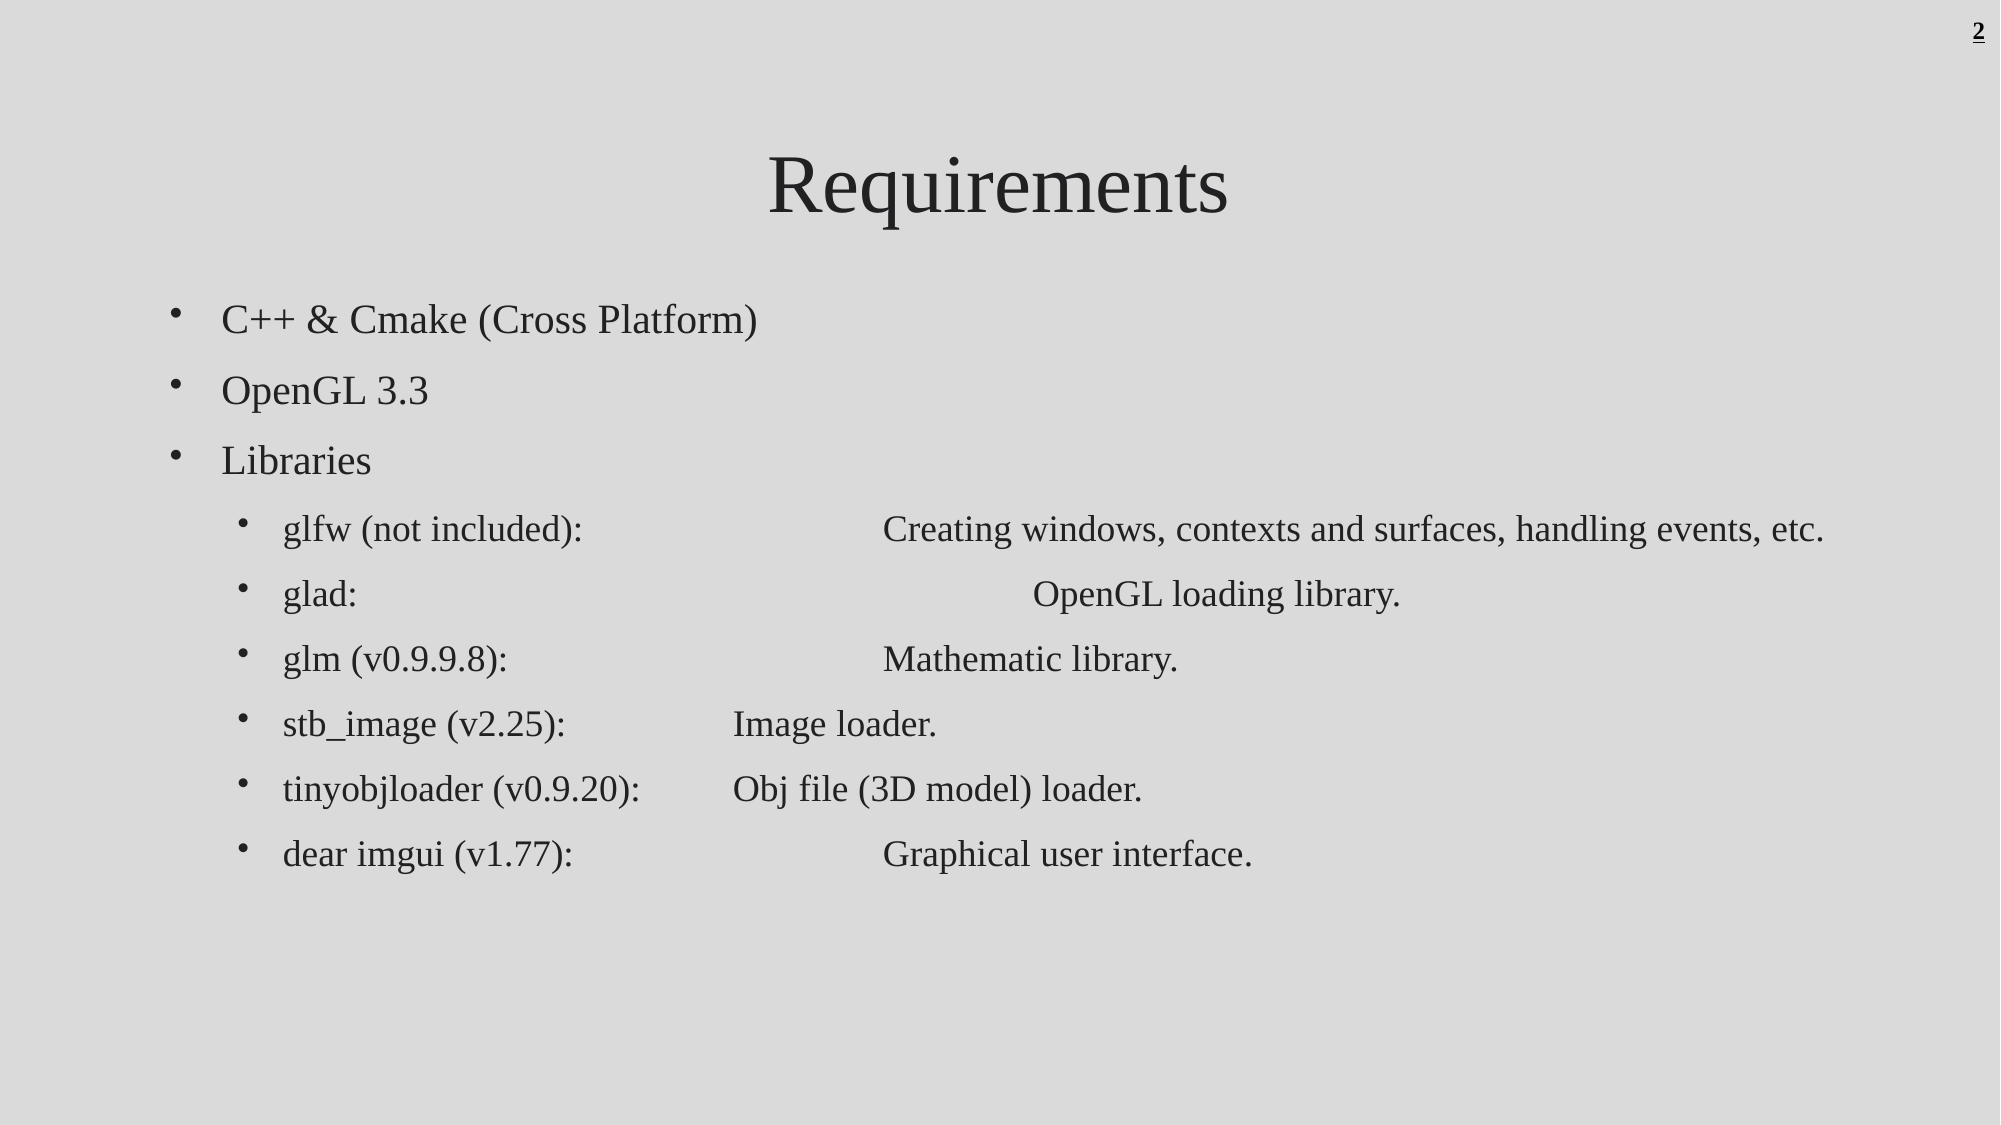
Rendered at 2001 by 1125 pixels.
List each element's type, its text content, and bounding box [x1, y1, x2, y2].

list C++ & Cmake (Cross Platform) OpenGL 3.3 Libraries glfw (not included): Creating windows, contexts and surfaces, handling events, etc. glad: OpenGL loading library. glm (v0.9.9.8): Mathematic library. stb_image (v2.25): Image loader. tinyobjloader (v0.9.20): Obj file (3D model) loader. dear imgui (v1.77): Graphical user interface. [149, 284, 1849, 950]
title Requirements [149, 99, 1849, 260]
slide_number 2 [1876, 0, 2000, 60]
